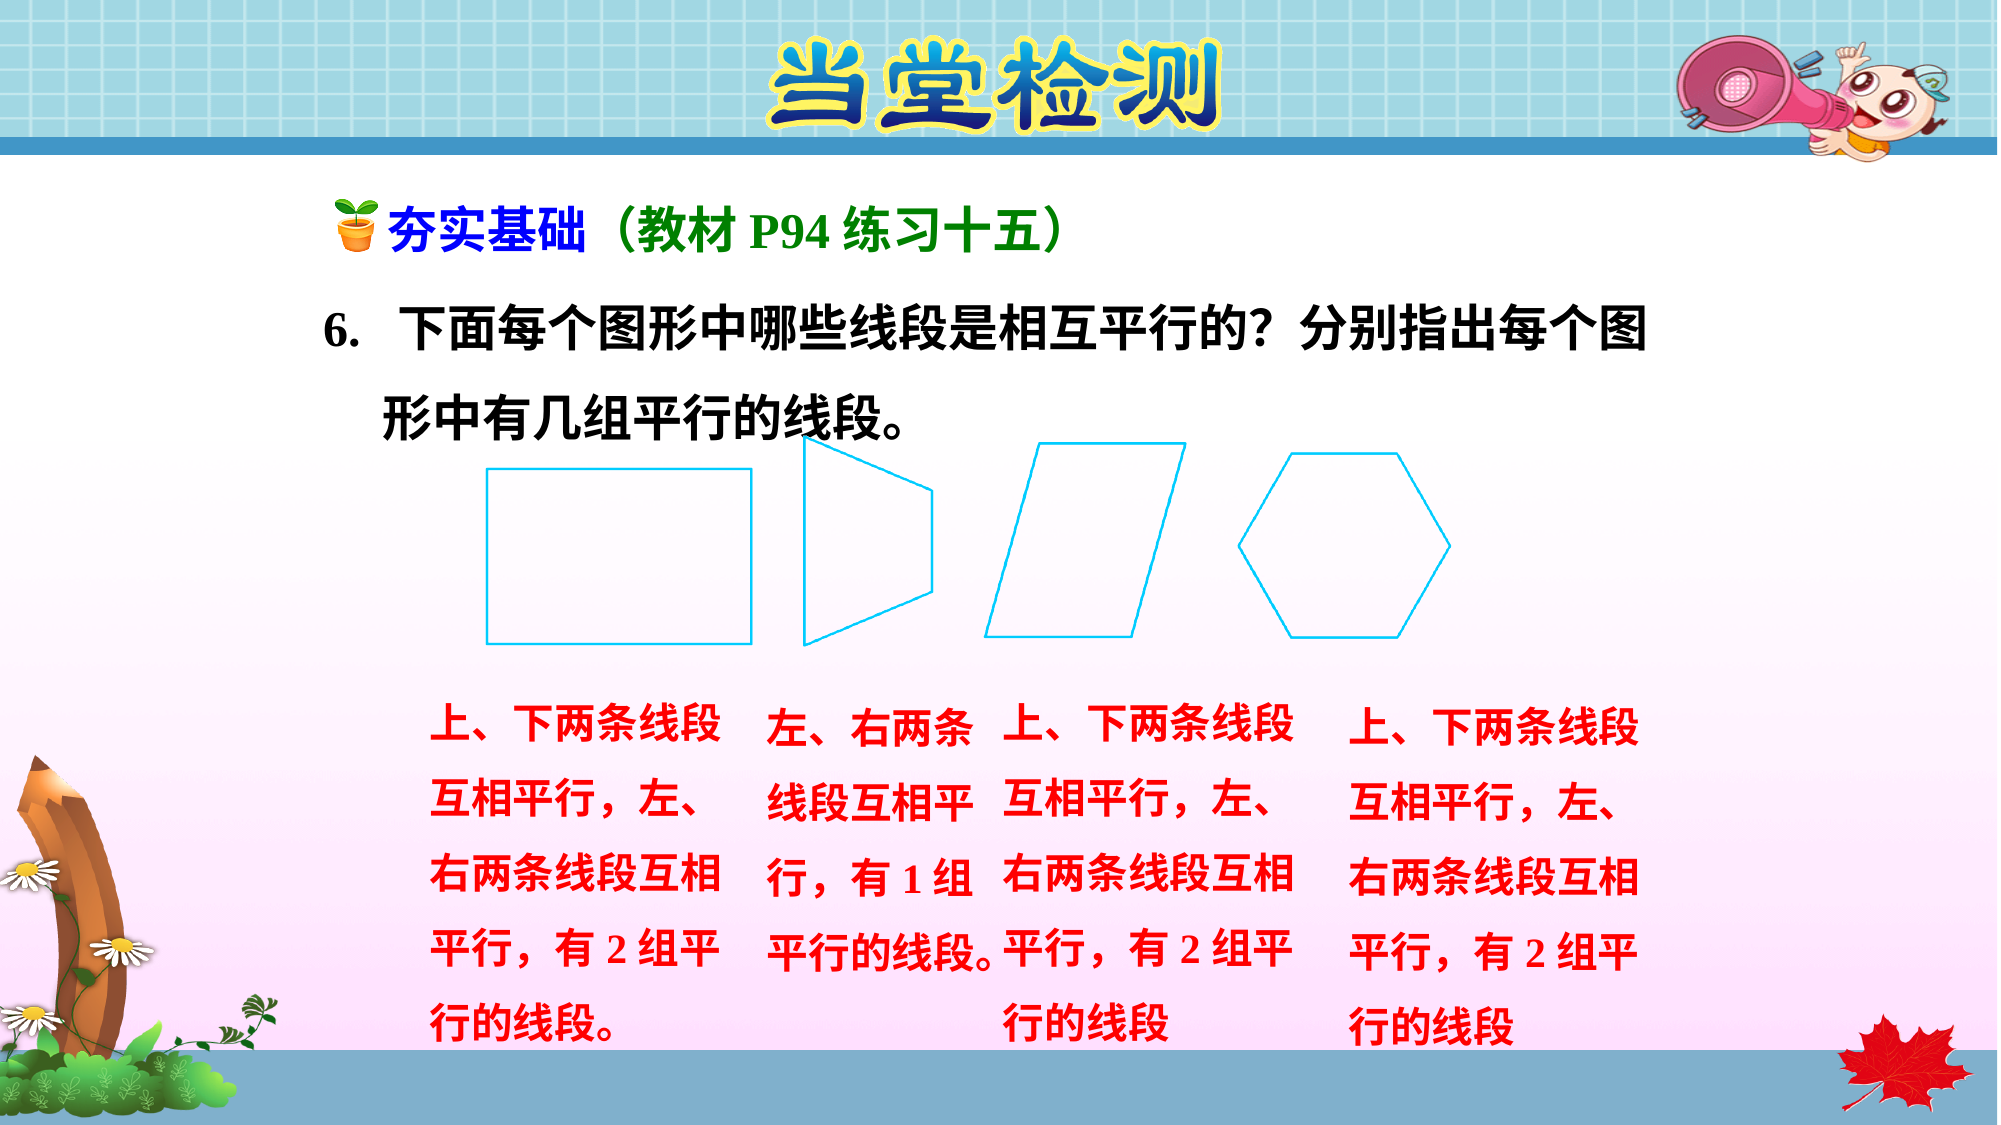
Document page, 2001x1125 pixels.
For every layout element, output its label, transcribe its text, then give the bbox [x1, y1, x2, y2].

text_box 上、下两条线段互相平行，左、右两条线段互相平行，有2组平行的线段。 [414, 664, 752, 1055]
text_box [329, 160, 1183, 268]
text_box 上、下两条线段互相平行，左、右两条线段互相平行，有2组平行的线段 [988, 664, 1328, 1055]
text_box 左、右两条线段互相平行，有1组平行的线段。 [751, 669, 988, 985]
text_box 6. 下面每个图形中哪些线段是相互平行的？分别指出每个图形中有几组平行的线段。 [308, 258, 1709, 454]
picture [0, 0, 1998, 1125]
text_box 上、下两条线段互相平行，左、右两条线段互相平行，有2组平行的线段 [1333, 668, 1674, 1059]
